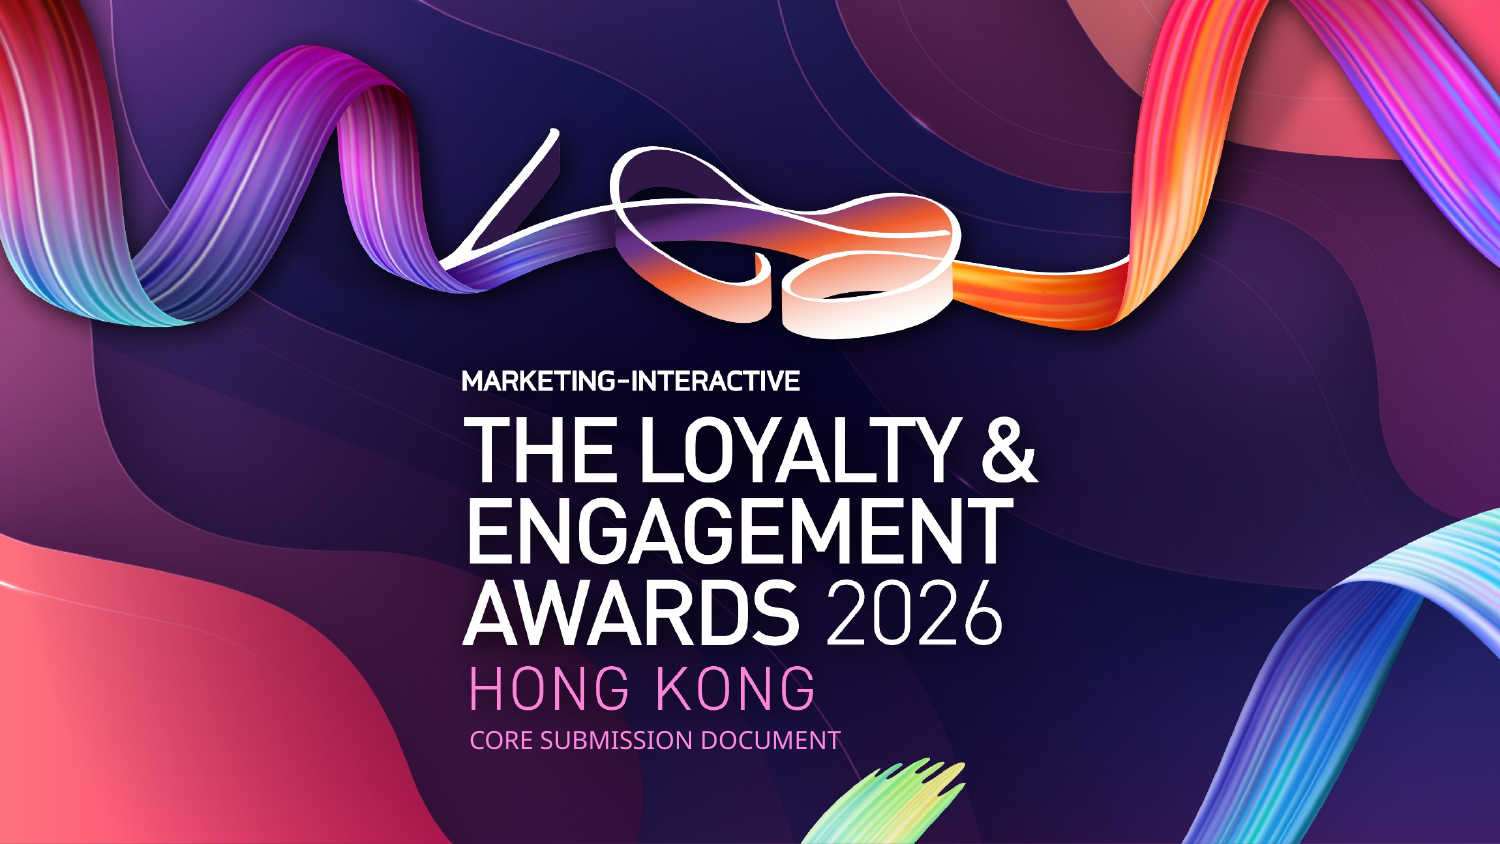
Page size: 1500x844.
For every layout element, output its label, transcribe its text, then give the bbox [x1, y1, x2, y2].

text_box CORE SUBMISSION DOCUMENT [454, 717, 1388, 762]
picture [0, 0, 1500, 844]
